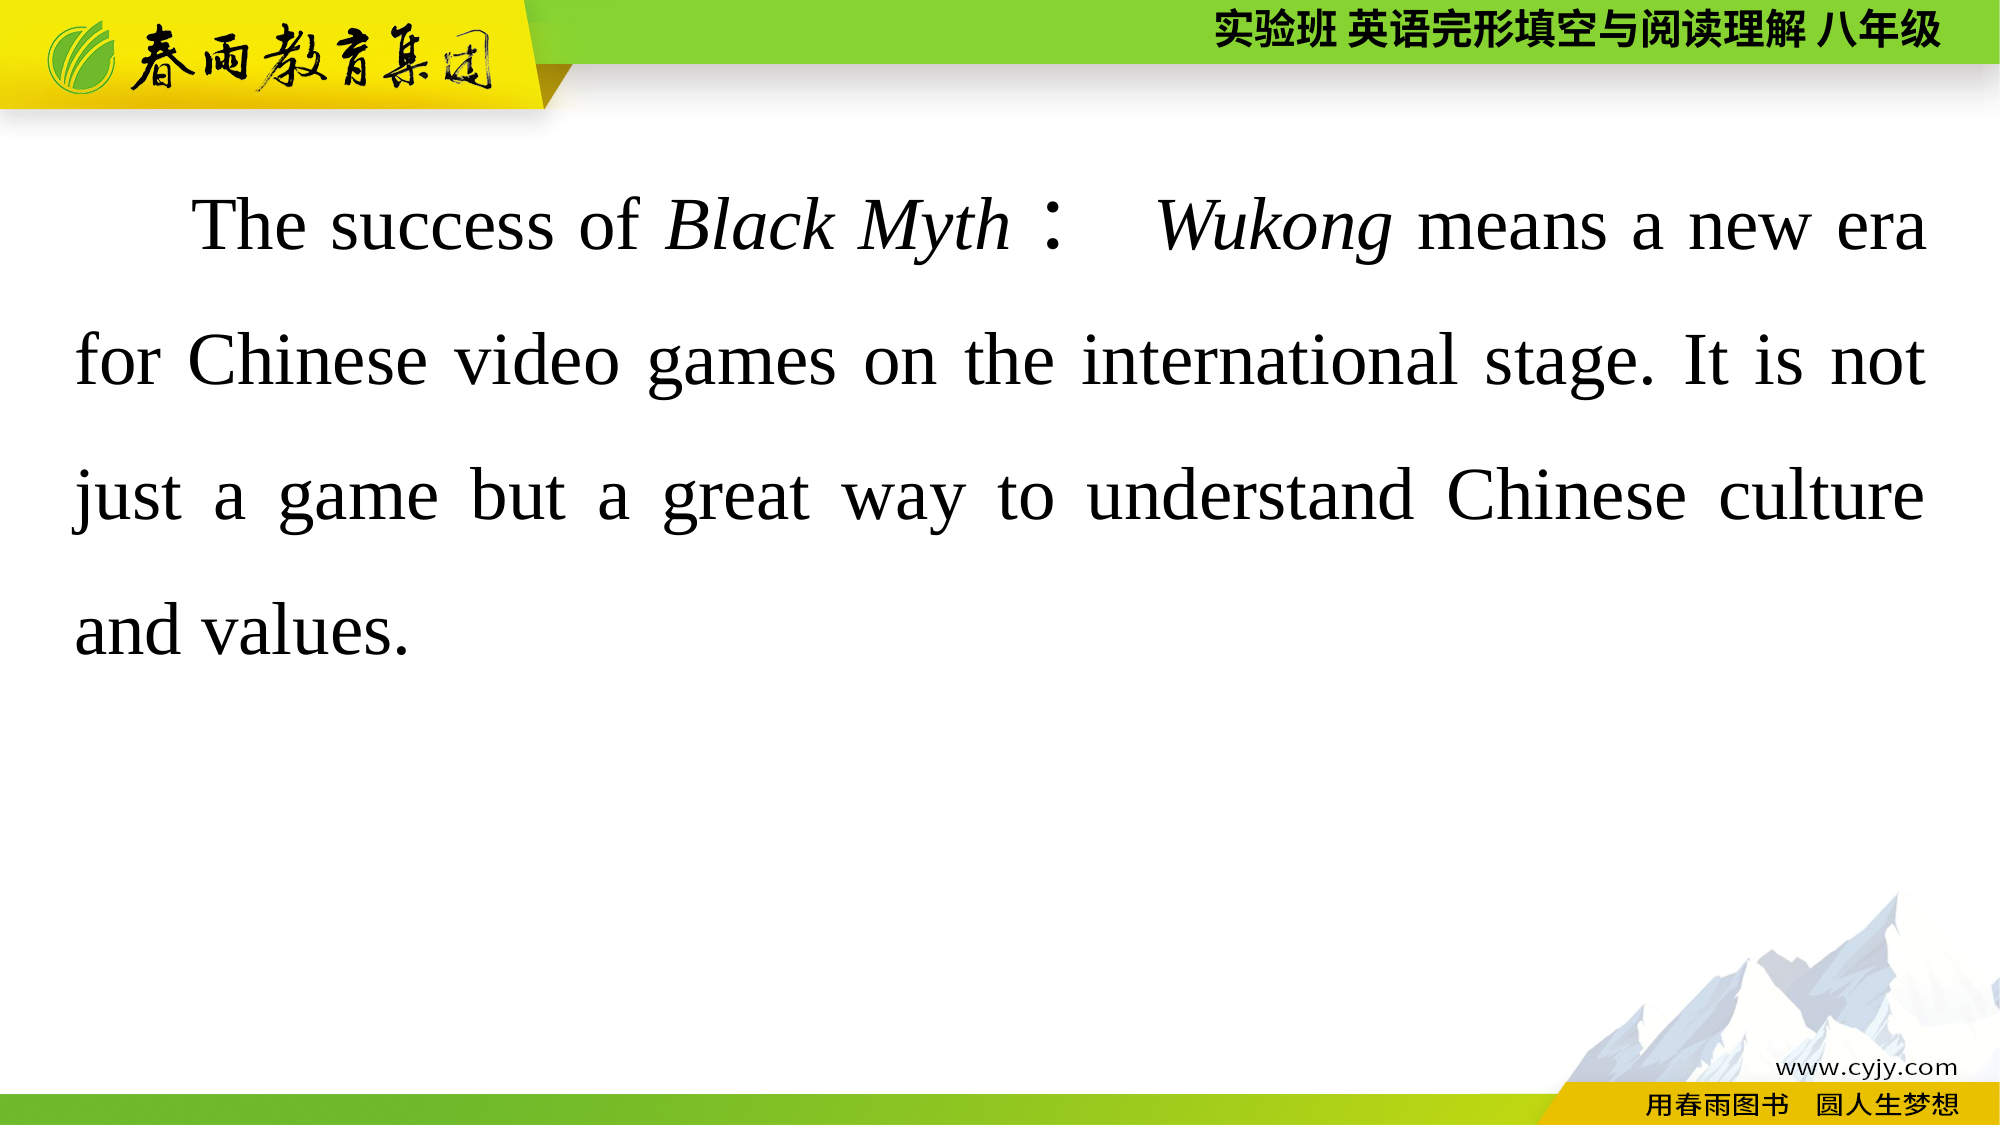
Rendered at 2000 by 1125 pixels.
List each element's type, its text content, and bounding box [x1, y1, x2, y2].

list The success of Black Myth： Wukong means a new era for Chinese video games on the international stage. It is not just a game but a great way to understand Chinese culture and values. [59, 122, 1944, 683]
picture [0, 0, 2000, 1125]
